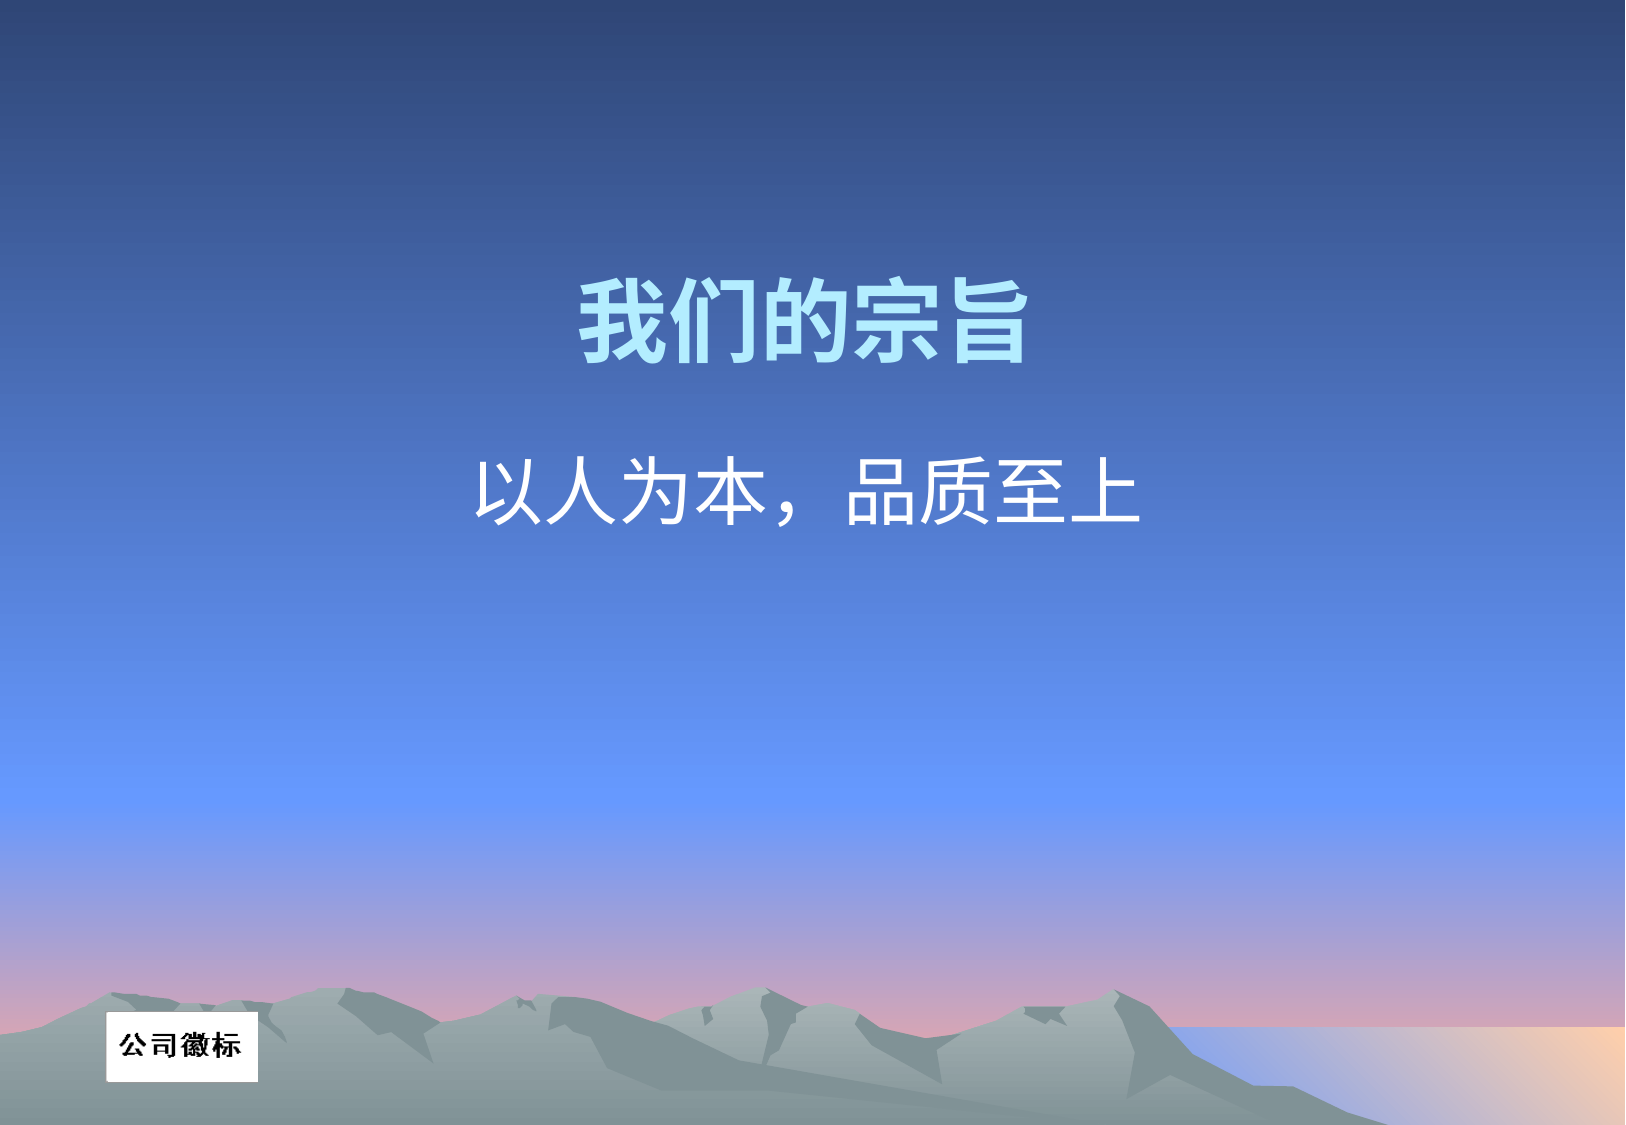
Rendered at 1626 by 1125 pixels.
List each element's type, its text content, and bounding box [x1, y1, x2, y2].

list 以人为本，品质至上 [74, 437, 1538, 838]
title 我们的宗旨 [74, 224, 1538, 413]
picture [105, 1011, 258, 1083]
